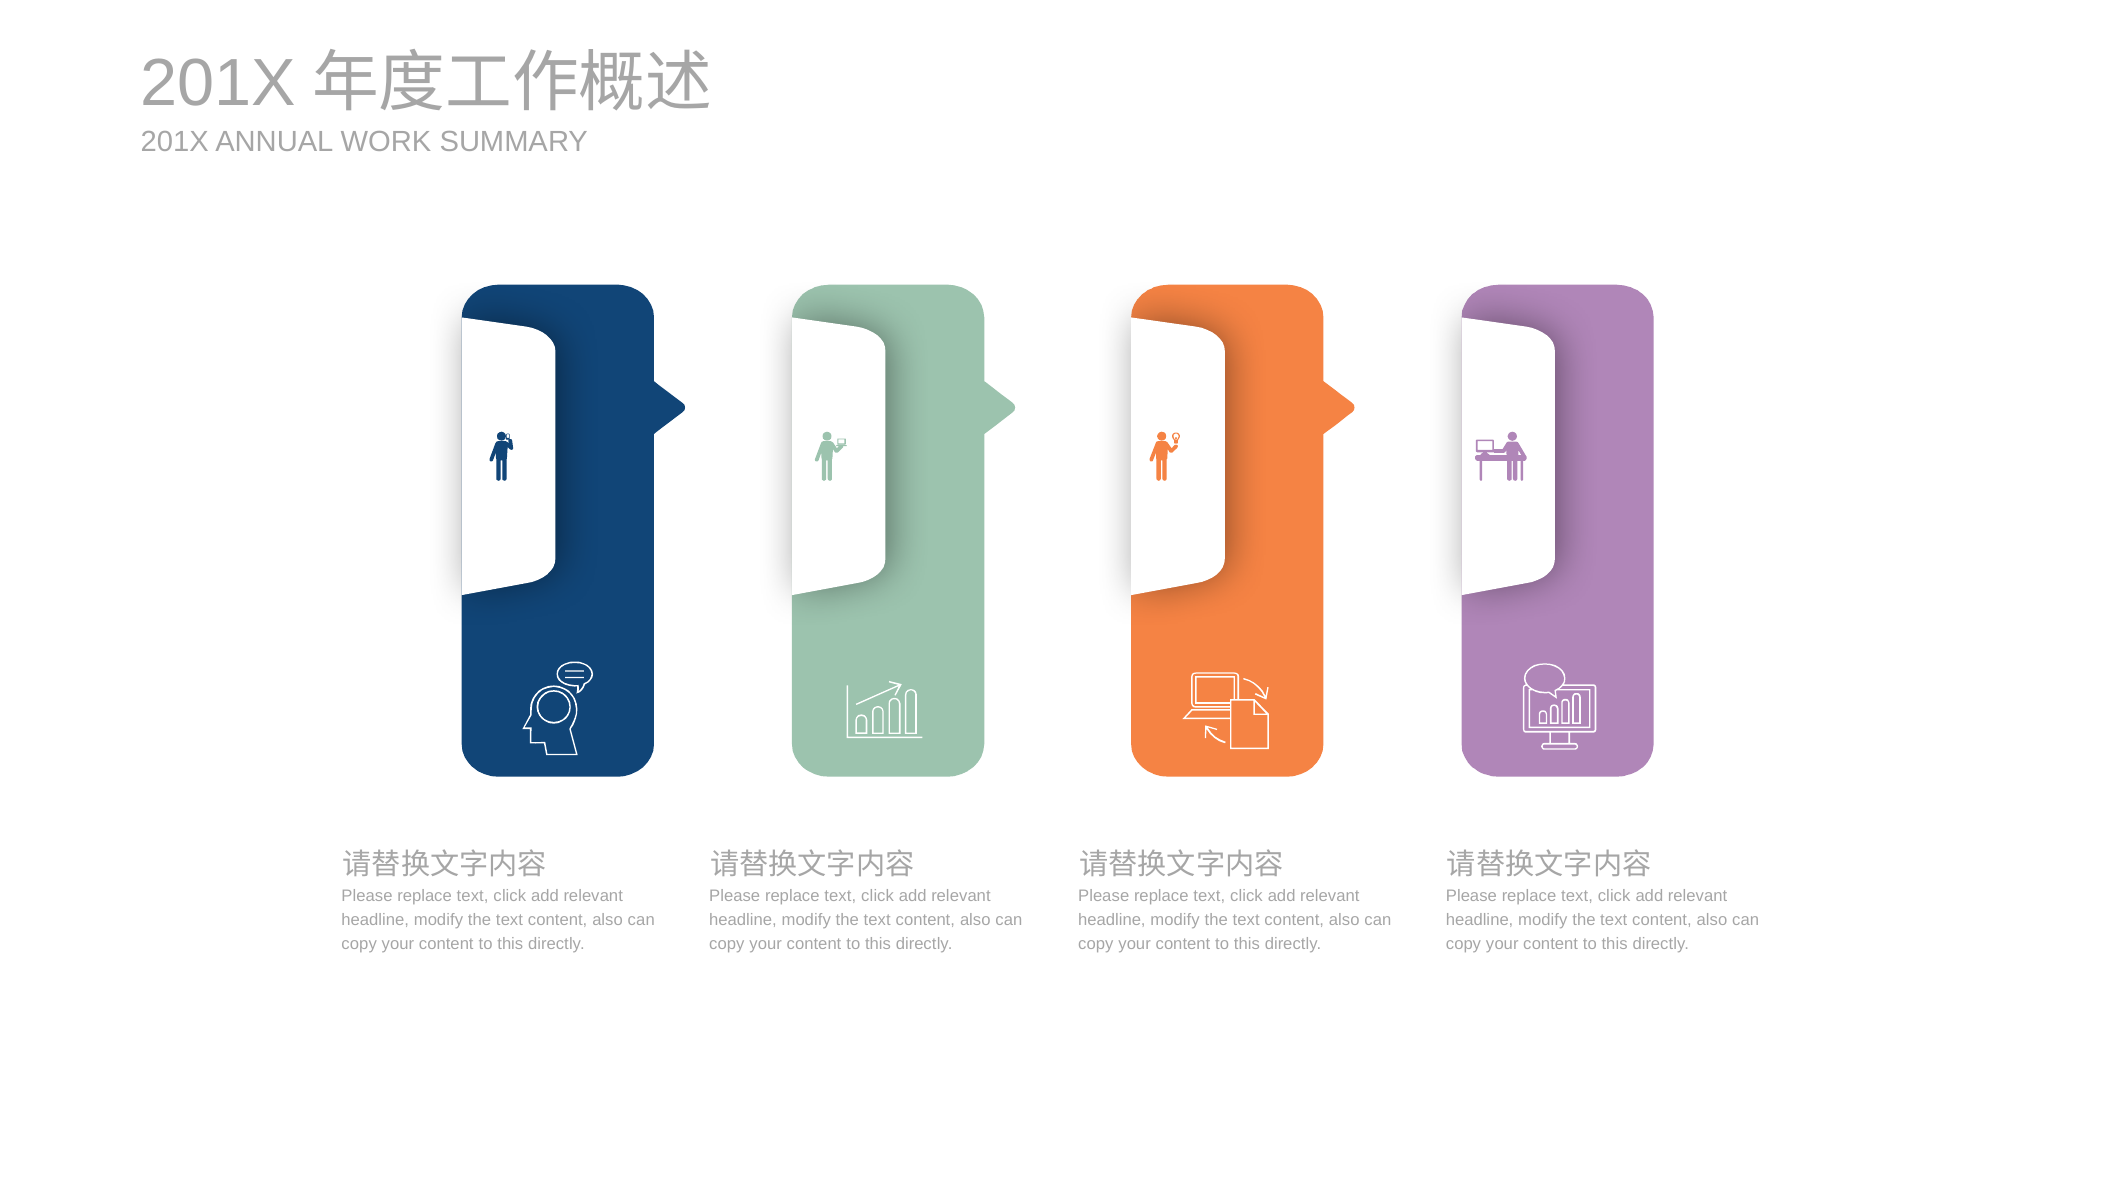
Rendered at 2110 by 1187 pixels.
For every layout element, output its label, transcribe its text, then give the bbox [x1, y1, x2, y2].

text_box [522, 661, 1597, 756]
text_box Please replace text, click add relevant headline, modify the text content, also can copy your content to this directly. [694, 873, 1045, 960]
text_box [791, 284, 1016, 661]
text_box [791, 317, 886, 596]
text_box 201X年度工作概述 [140, 38, 789, 119]
text_box [1461, 284, 1654, 777]
text_box Please replace text, click add relevant headline, modify the text content, also can copy your content to this directly. [1063, 873, 1414, 960]
text_box Please replace text, click add relevant headline, modify the text content, also can copy your content to this directly. [326, 873, 677, 960]
text_box 201X ANNUAL WORK SUMMARY [140, 122, 602, 158]
text_box 请替换文字内容 [1064, 831, 1299, 888]
text_box 请替换文字内容 [695, 831, 930, 888]
text_box Please replace text, click add relevant headline, modify the text content, also can copy your content to this directly. [1431, 873, 1782, 960]
text_box 请替换文字内容 [1432, 831, 1667, 888]
text_box [1133, 756, 1321, 777]
text_box [461, 284, 686, 777]
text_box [461, 317, 556, 596]
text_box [1131, 317, 1225, 596]
text_box [794, 756, 982, 777]
text_box [1131, 284, 1355, 661]
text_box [1461, 317, 1555, 596]
text_box 请替换文字内容 [327, 831, 563, 888]
